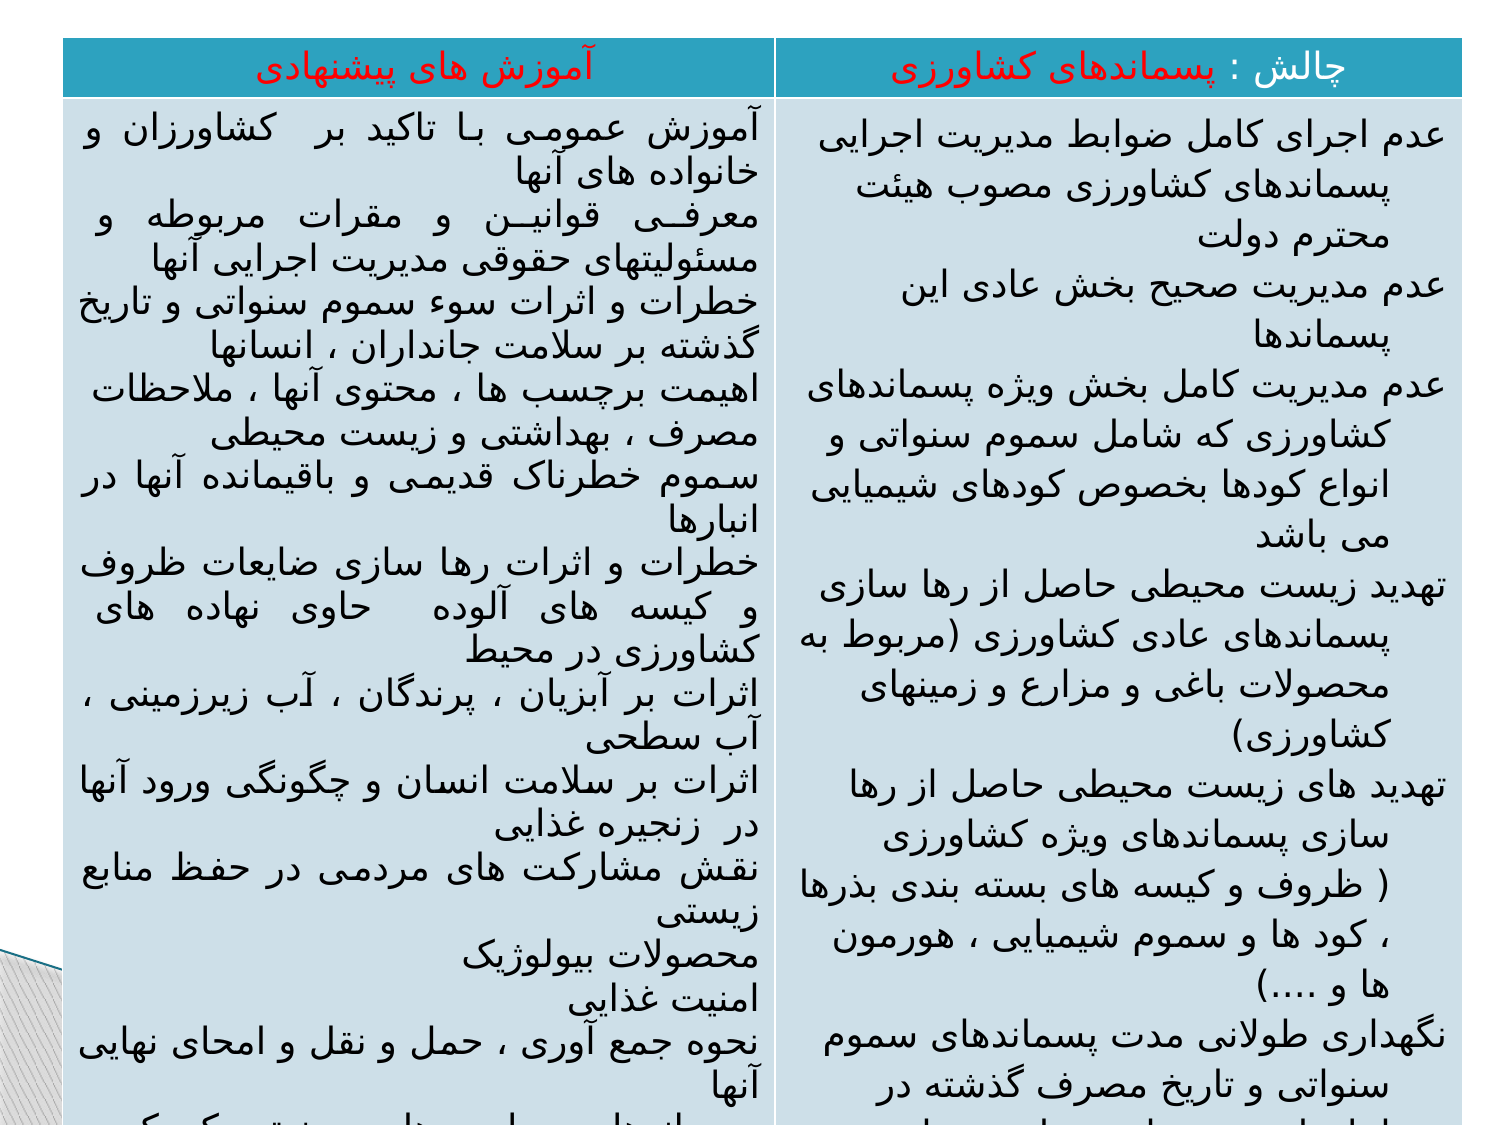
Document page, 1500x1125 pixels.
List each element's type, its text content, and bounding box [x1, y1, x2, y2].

table_cell عدم اجرای کامل ضوابط مدیریت اجرایی پسماندهای کشاورزی مصوب هیئت محترم دولت عدم مدیریت صحیح بخش عادی این پسماندها عدم مدیریت کامل بخش ویژه پسماندهای کشاورزی که شامل سموم سنواتی و انواع کودها بخصوص کودهای شیمیایی می باشد تهدید زیست محیطی حاصل از رها سازی پسماندهای عادی کشاورزی (مربوط به محصولات باغی و مزارع و زمینهای کشاورزی) تهدید های زیست محیطی حاصل از رها سازی پسماندهای ویژه کشاورزی ( ظروف و کیسه های بسته بندی بذرها ، کود ها و سموم شیمیایی ، هورمون ها و ....) نگهداری طولانی مدت پسماندهای سموم سنواتی و تاریخ مصرف گذشته در انبارها ی مربوط به وزارت جهاد کشاورزی و سایر اماکن [776, 99, 1462, 1125]
table_cell آموزش عمومی با تاکید بر کشاورزان و خانواده های آنها معرفی قوانین و مقرات مربوطه و مسئولیتهای حقوقی مدیریت اجرایی آنها خطرات و اثرات سوء سموم سنواتی و تاریخ گذشته بر سلامت جانداران ، انسانها اهیمت برچسب ها ، محتوی آنها ، ملاحظات مصرف ، بهداشتی و زیست محیطی سموم خطرناک قدیمی و باقیمانده آنها در انبارها خطرات و اثرات رها سازی ضایعات ظروف و کیسه های آلوده حاوی نهاده های کشاورزی در محیط اثرات بر آبزیان ، پرندگان ، آب زیرزمینی ، آب سطحی اثرات بر سلامت انسان و چگونگی ورود آنها در زنجیره غذایی نقش مشارکت های مردمی در حفظ منابع زیستی محصولات بیولوژیک امنیت غذایی نحوه جمع آوری ، حمل و نقل و امحای نهایی آنها پسماندها در واحد های صنعتی کوچک و بزرک پسماندها در دامداری ها و ملاحظات زیست محیطی و بهداشتی آنها [63, 99, 774, 1125]
table_header آموزش های پیشنهادی [63, 38, 774, 97]
table_header چالش : پسماندهای کشاورزی [776, 38, 1462, 97]
